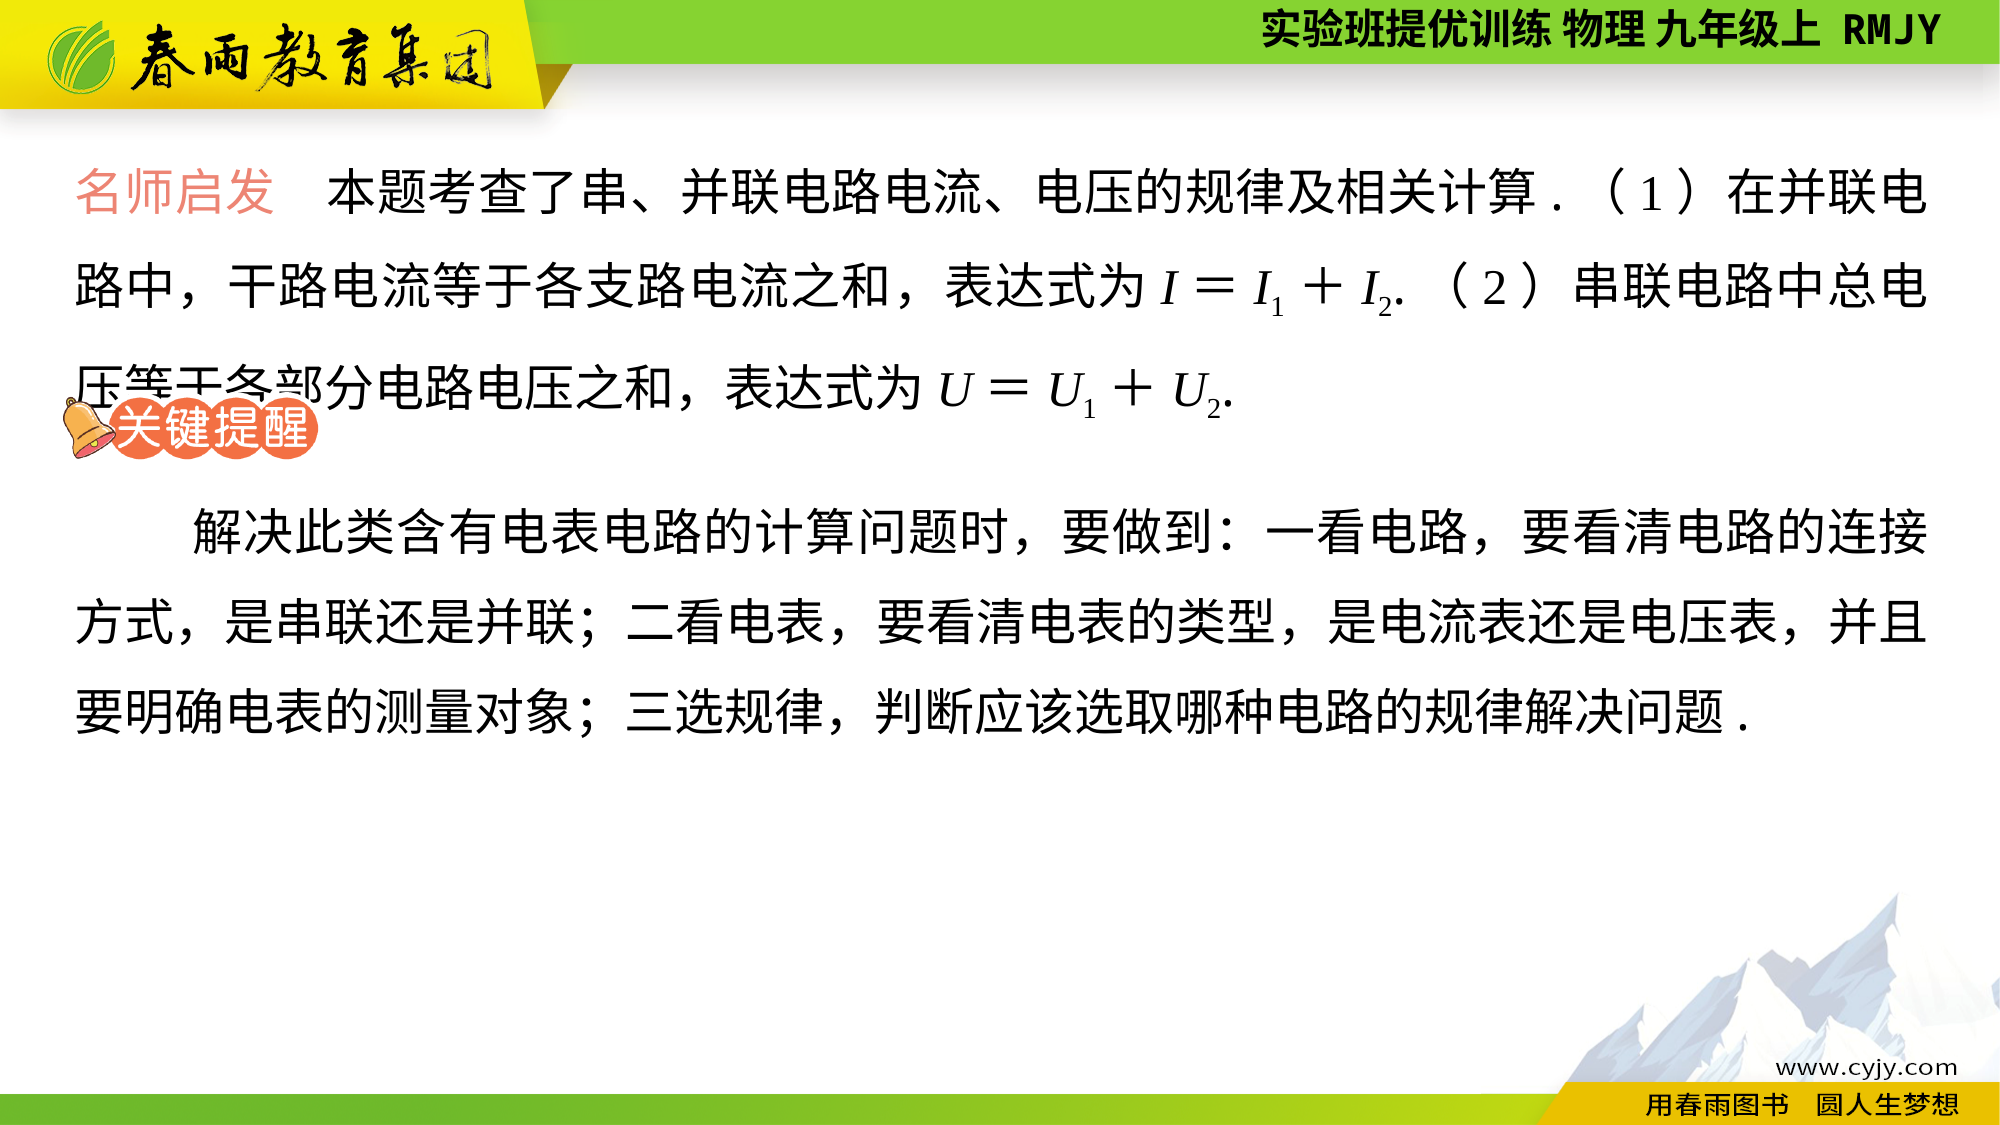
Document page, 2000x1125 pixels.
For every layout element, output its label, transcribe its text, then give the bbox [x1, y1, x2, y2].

picture [0, 0, 2000, 1125]
text_box 解决此类含有电表电路的计算问题时，要做到：一看电路，要看清电路的连接方式，是串联还是并联；二看电表，要看清电表的类型，是电流表还是电压表，并且要明确电表的测量对象；三选规律，判断应该选取哪种电路的规律解决问题. [59, 463, 1944, 749]
list 名师启发 本题考查了串、并联电路电流、电压的规律及相关计算.（1）在并联电路中，干路电流等于各支路电流之和，表达式为I＝I1＋I2.（2）串联电路中总电压等于各部分电路电压之和，表达式为U＝U1＋U2. [59, 122, 1944, 399]
